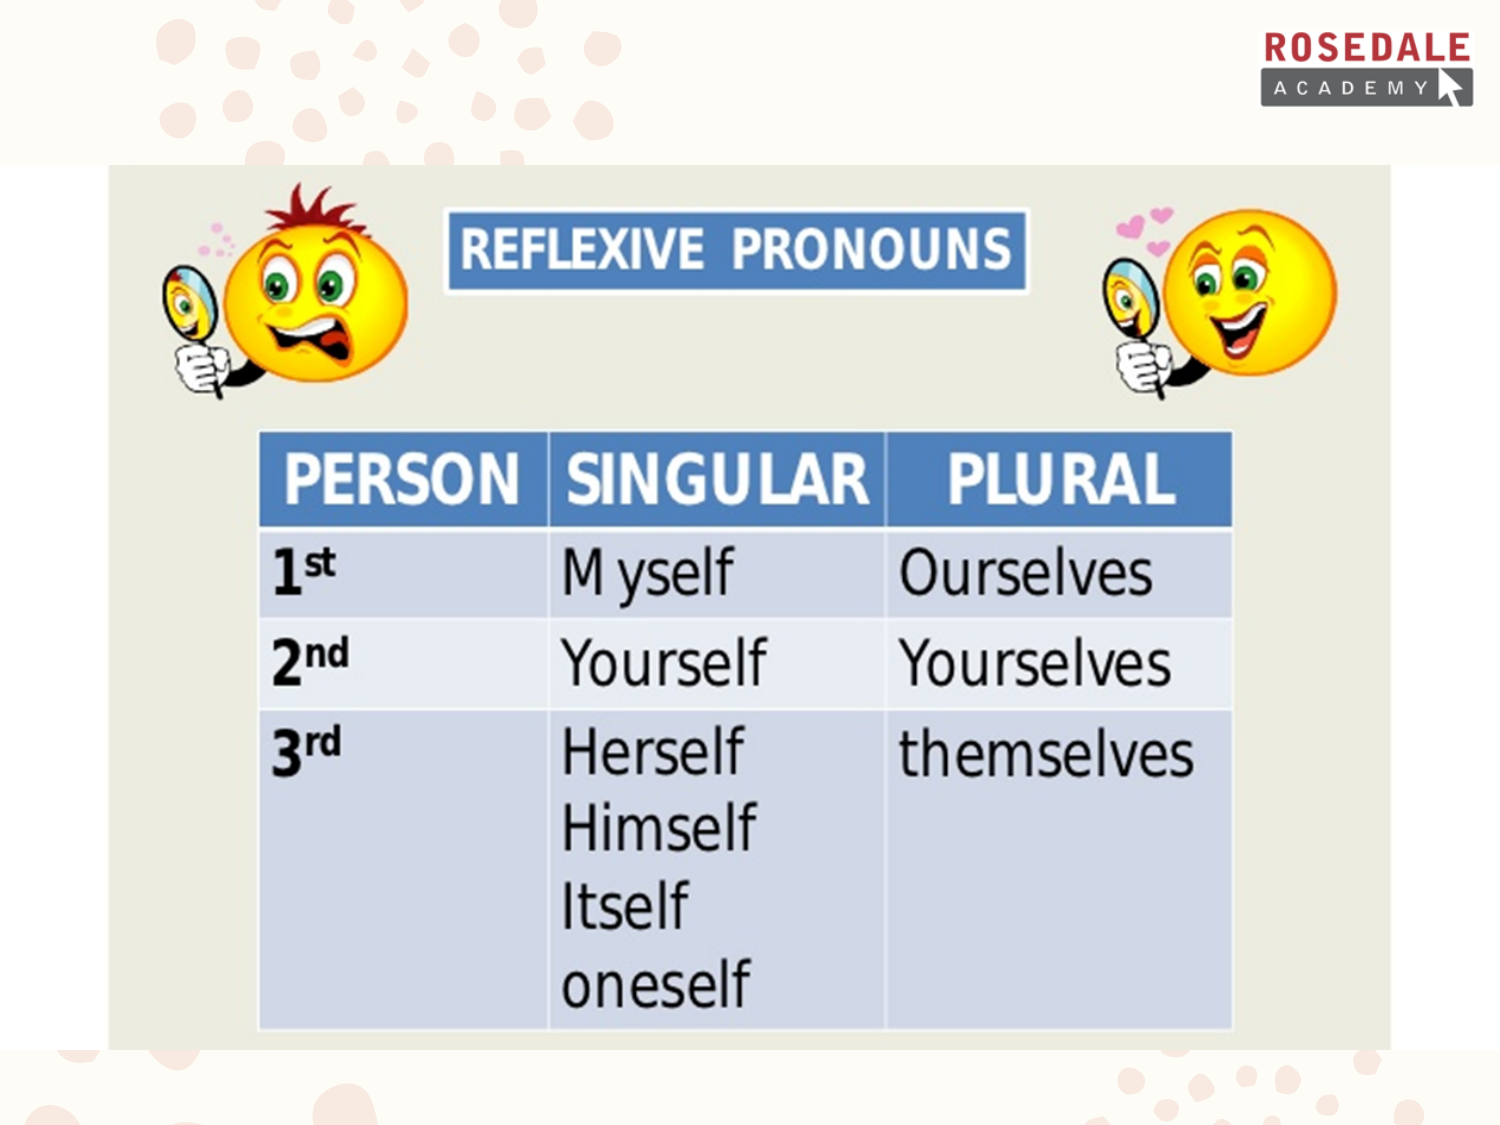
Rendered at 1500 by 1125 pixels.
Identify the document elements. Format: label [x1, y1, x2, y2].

picture [0, 164, 1500, 1050]
picture [1258, 31, 1475, 109]
